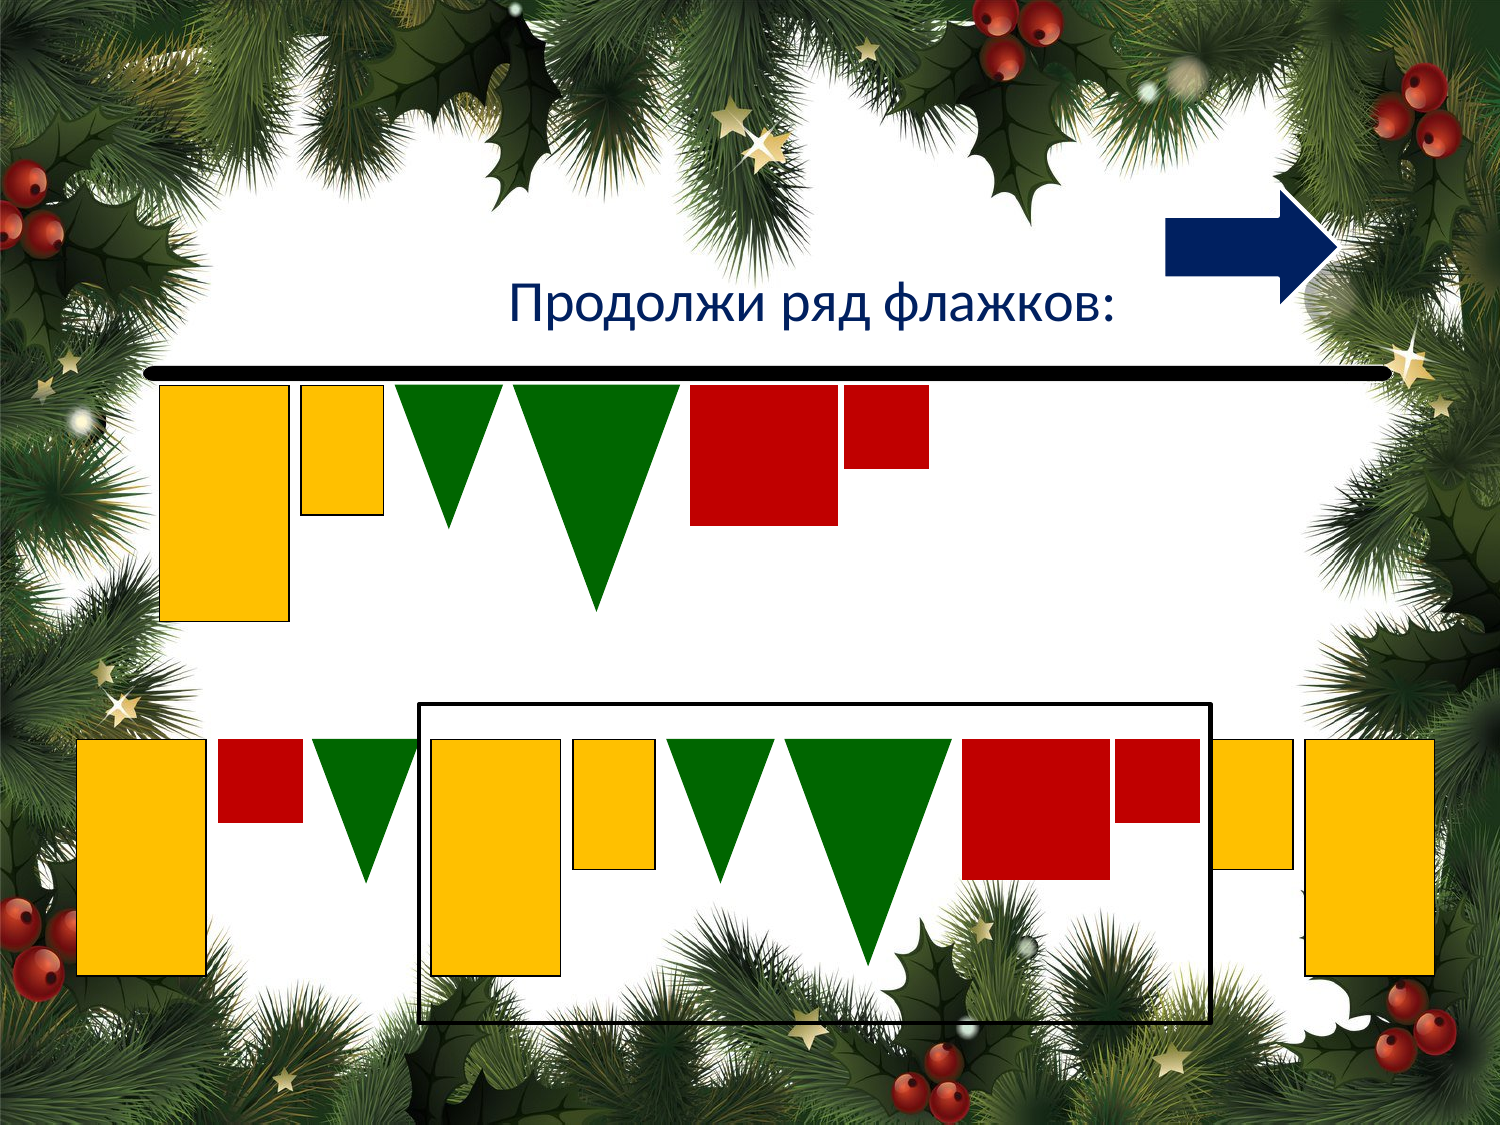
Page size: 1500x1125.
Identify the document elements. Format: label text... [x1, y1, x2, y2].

text_box [76, 739, 207, 976]
text_box [1161, 182, 1343, 312]
text_box [218, 739, 302, 823]
text_box [844, 417, 928, 468]
text_box [312, 739, 417, 882]
text_box [1213, 739, 1293, 870]
text_box [159, 417, 289, 622]
picture [0, 0, 1500, 1125]
text_box [1305, 739, 1435, 976]
text_box [407, 417, 491, 528]
text_box [417, 702, 1213, 1025]
text_box [690, 417, 838, 526]
text_box [525, 417, 668, 610]
text_box [301, 417, 384, 516]
text_box Продолжи ряд флажков: [493, 255, 1133, 341]
